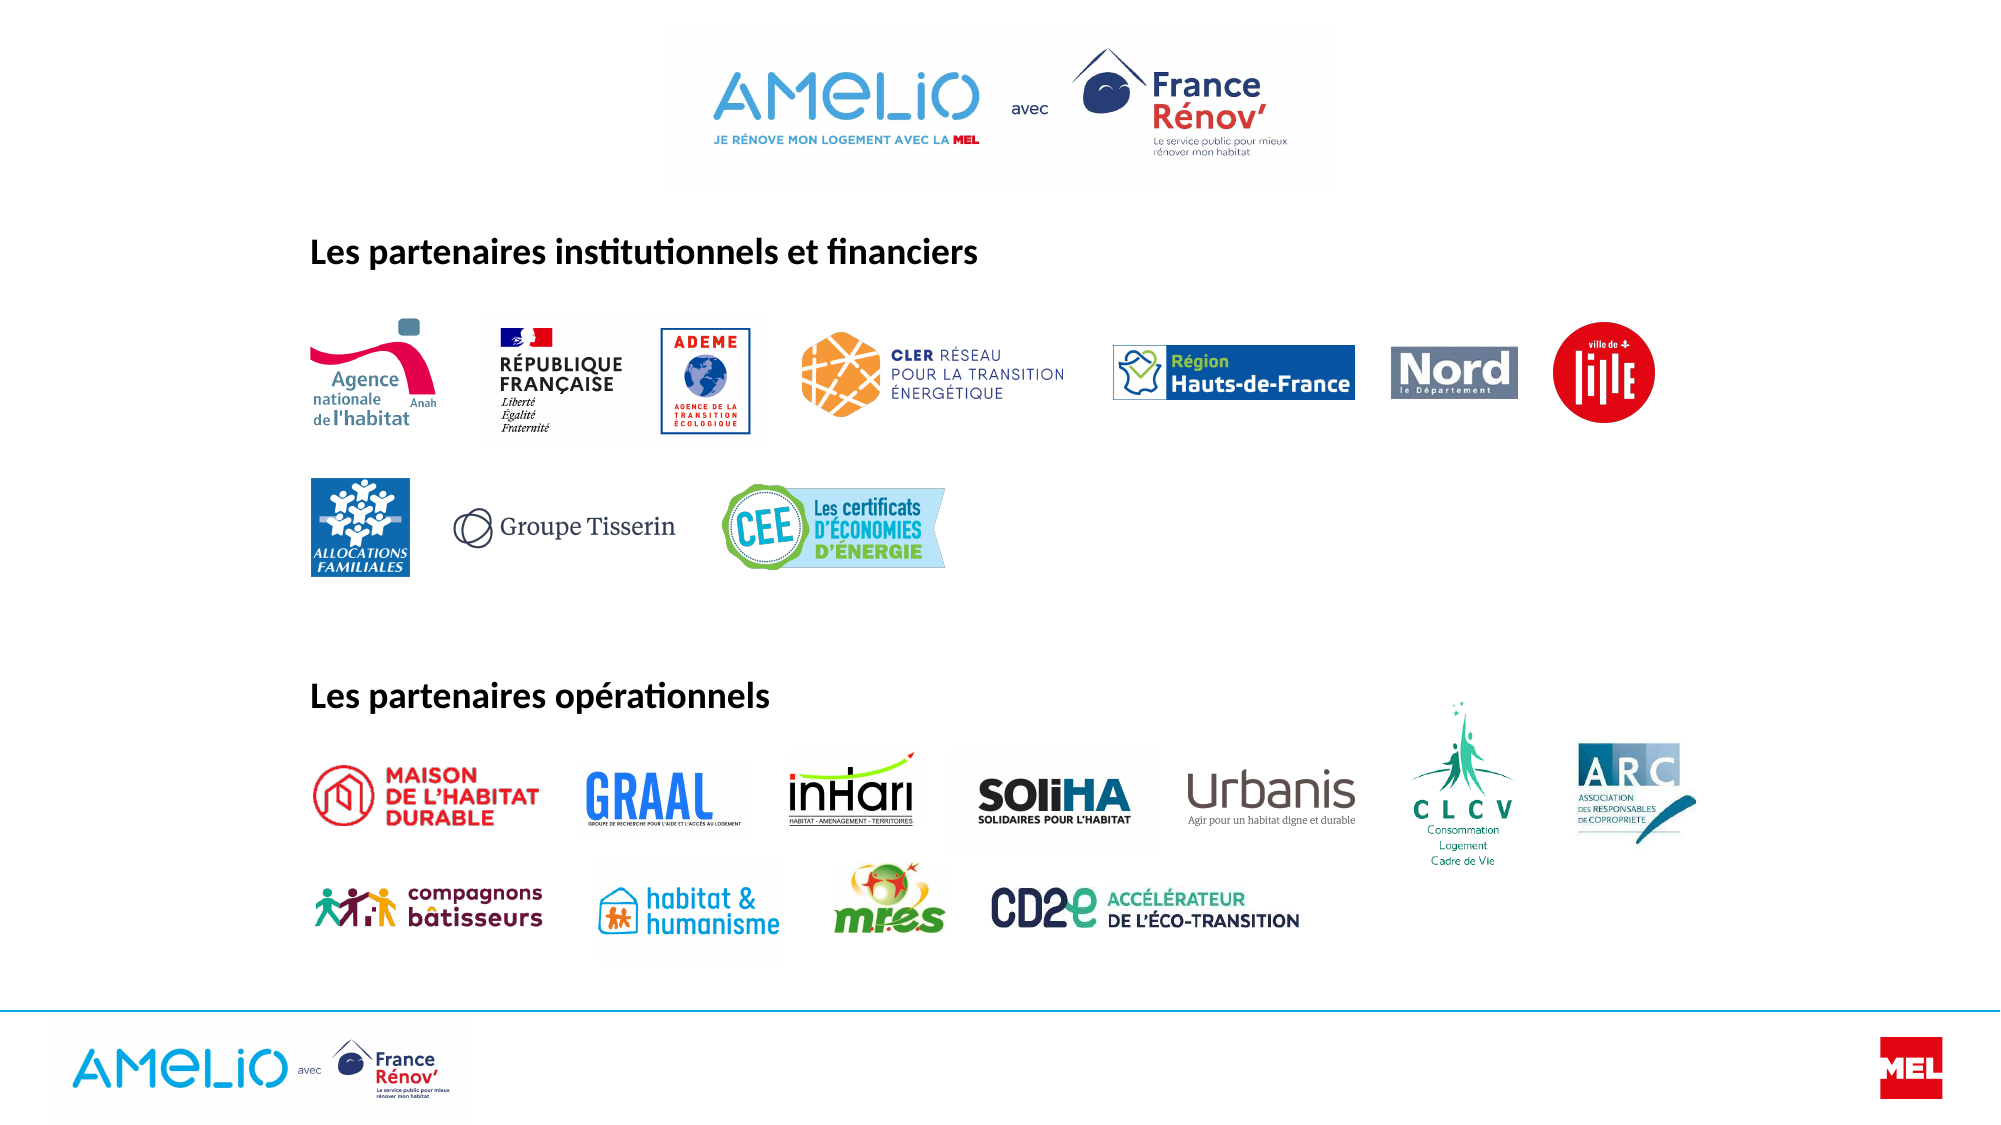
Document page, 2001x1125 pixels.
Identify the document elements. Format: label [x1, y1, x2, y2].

picture [1188, 769, 1355, 826]
picture [1113, 345, 1355, 400]
picture [310, 318, 436, 426]
picture [789, 749, 922, 826]
picture [1390, 345, 1518, 400]
picture [949, 749, 1160, 853]
picture [665, 24, 1335, 192]
picture [1555, 720, 1702, 855]
picture [49, 1015, 473, 1122]
picture [601, 905, 635, 932]
picture [802, 332, 1063, 417]
picture [1880, 1037, 1943, 1099]
picture [1394, 698, 1528, 878]
picture [310, 477, 411, 578]
picture [291, 861, 565, 953]
picture [482, 309, 769, 451]
picture [598, 856, 779, 965]
picture [576, 766, 752, 835]
picture [447, 499, 682, 558]
picture [1553, 322, 1655, 423]
picture [313, 765, 539, 826]
picture [718, 475, 954, 579]
picture [833, 862, 946, 933]
picture [991, 887, 1299, 928]
picture [604, 891, 633, 902]
